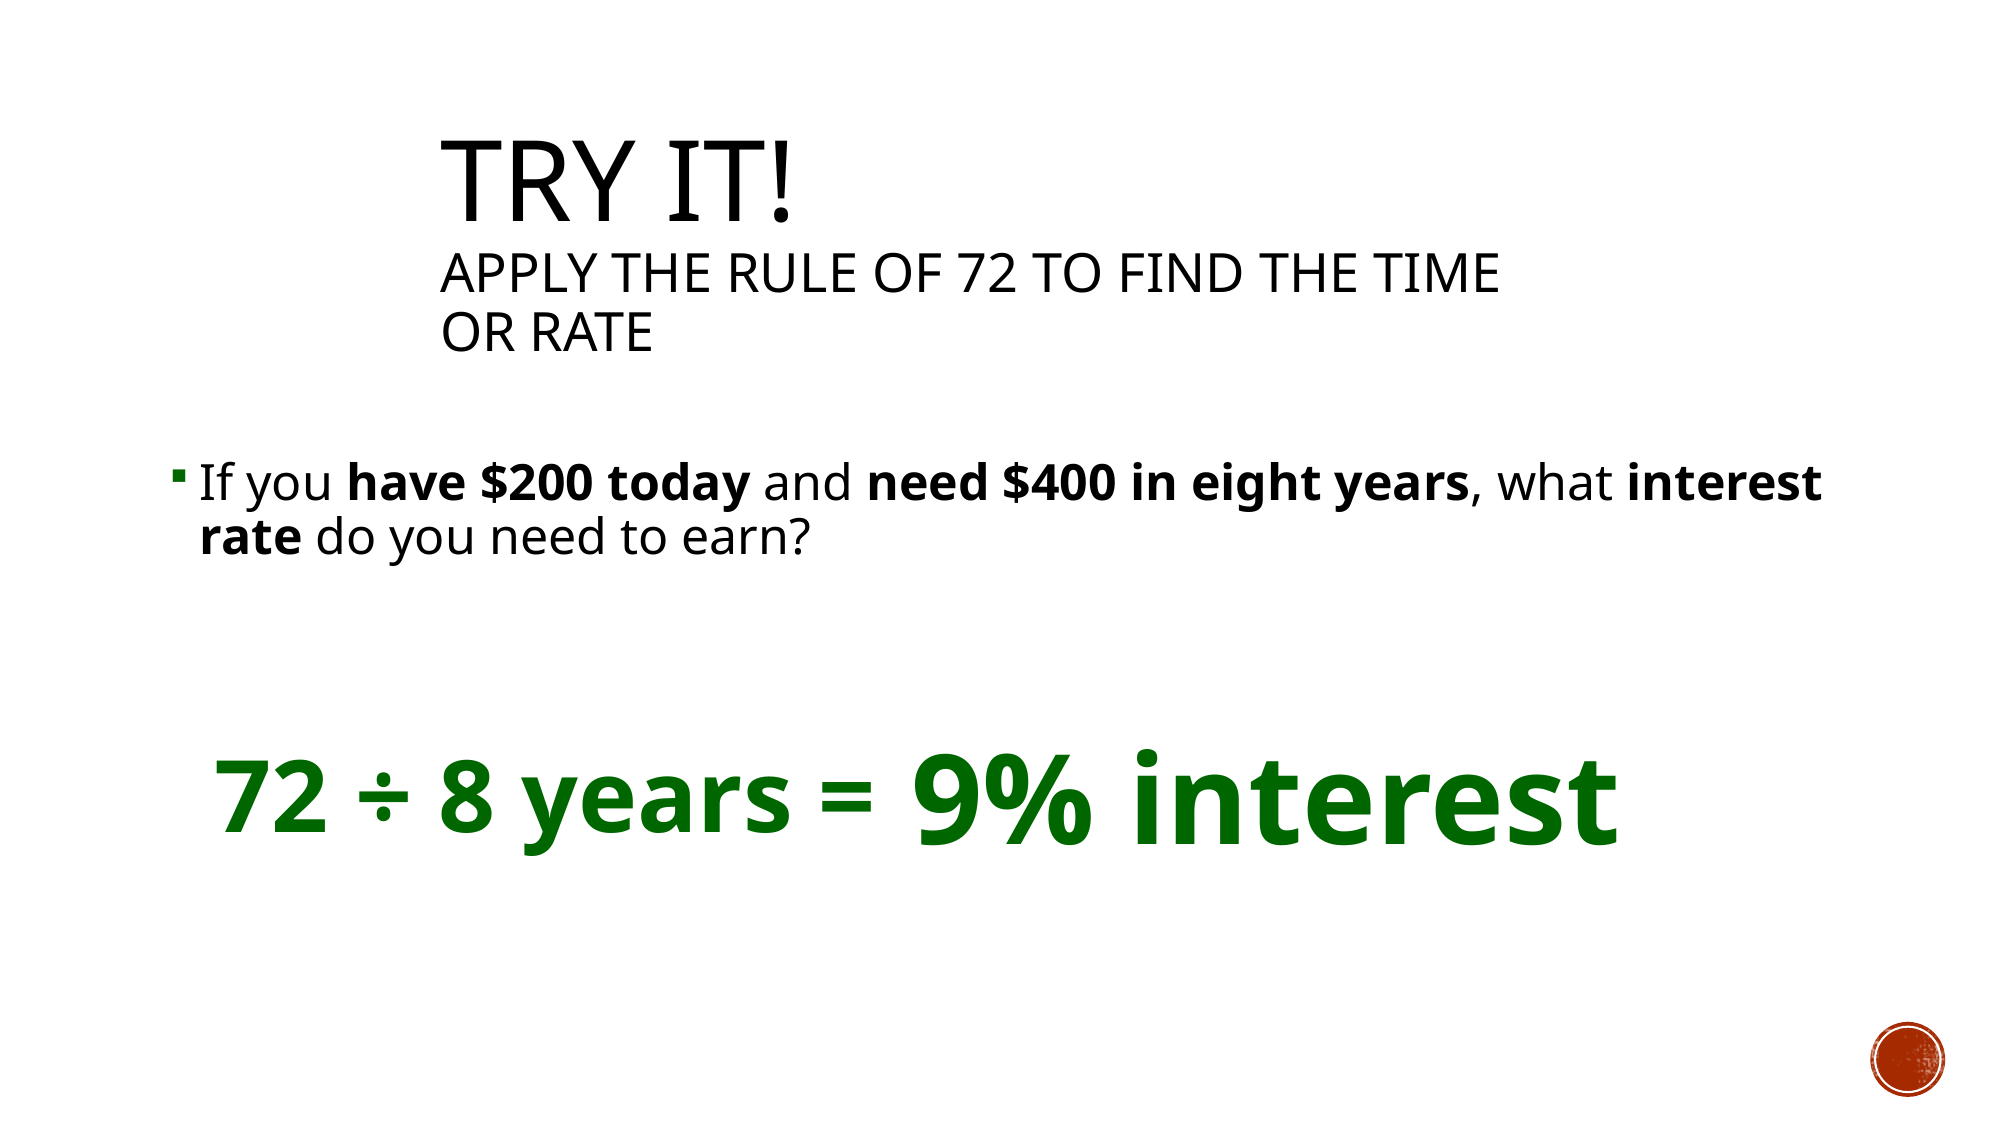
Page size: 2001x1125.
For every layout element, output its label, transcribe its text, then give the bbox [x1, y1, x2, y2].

title Try It! Apply the Rule of 72 to Find the Time or Rate [425, 125, 1575, 363]
list If you have $200 today and need $400 in eight years, what interest rate do you need to earn? [154, 450, 1870, 700]
text_box 9% interest [896, 712, 1637, 878]
text_box 72 ÷ 8 years = [200, 725, 896, 860]
